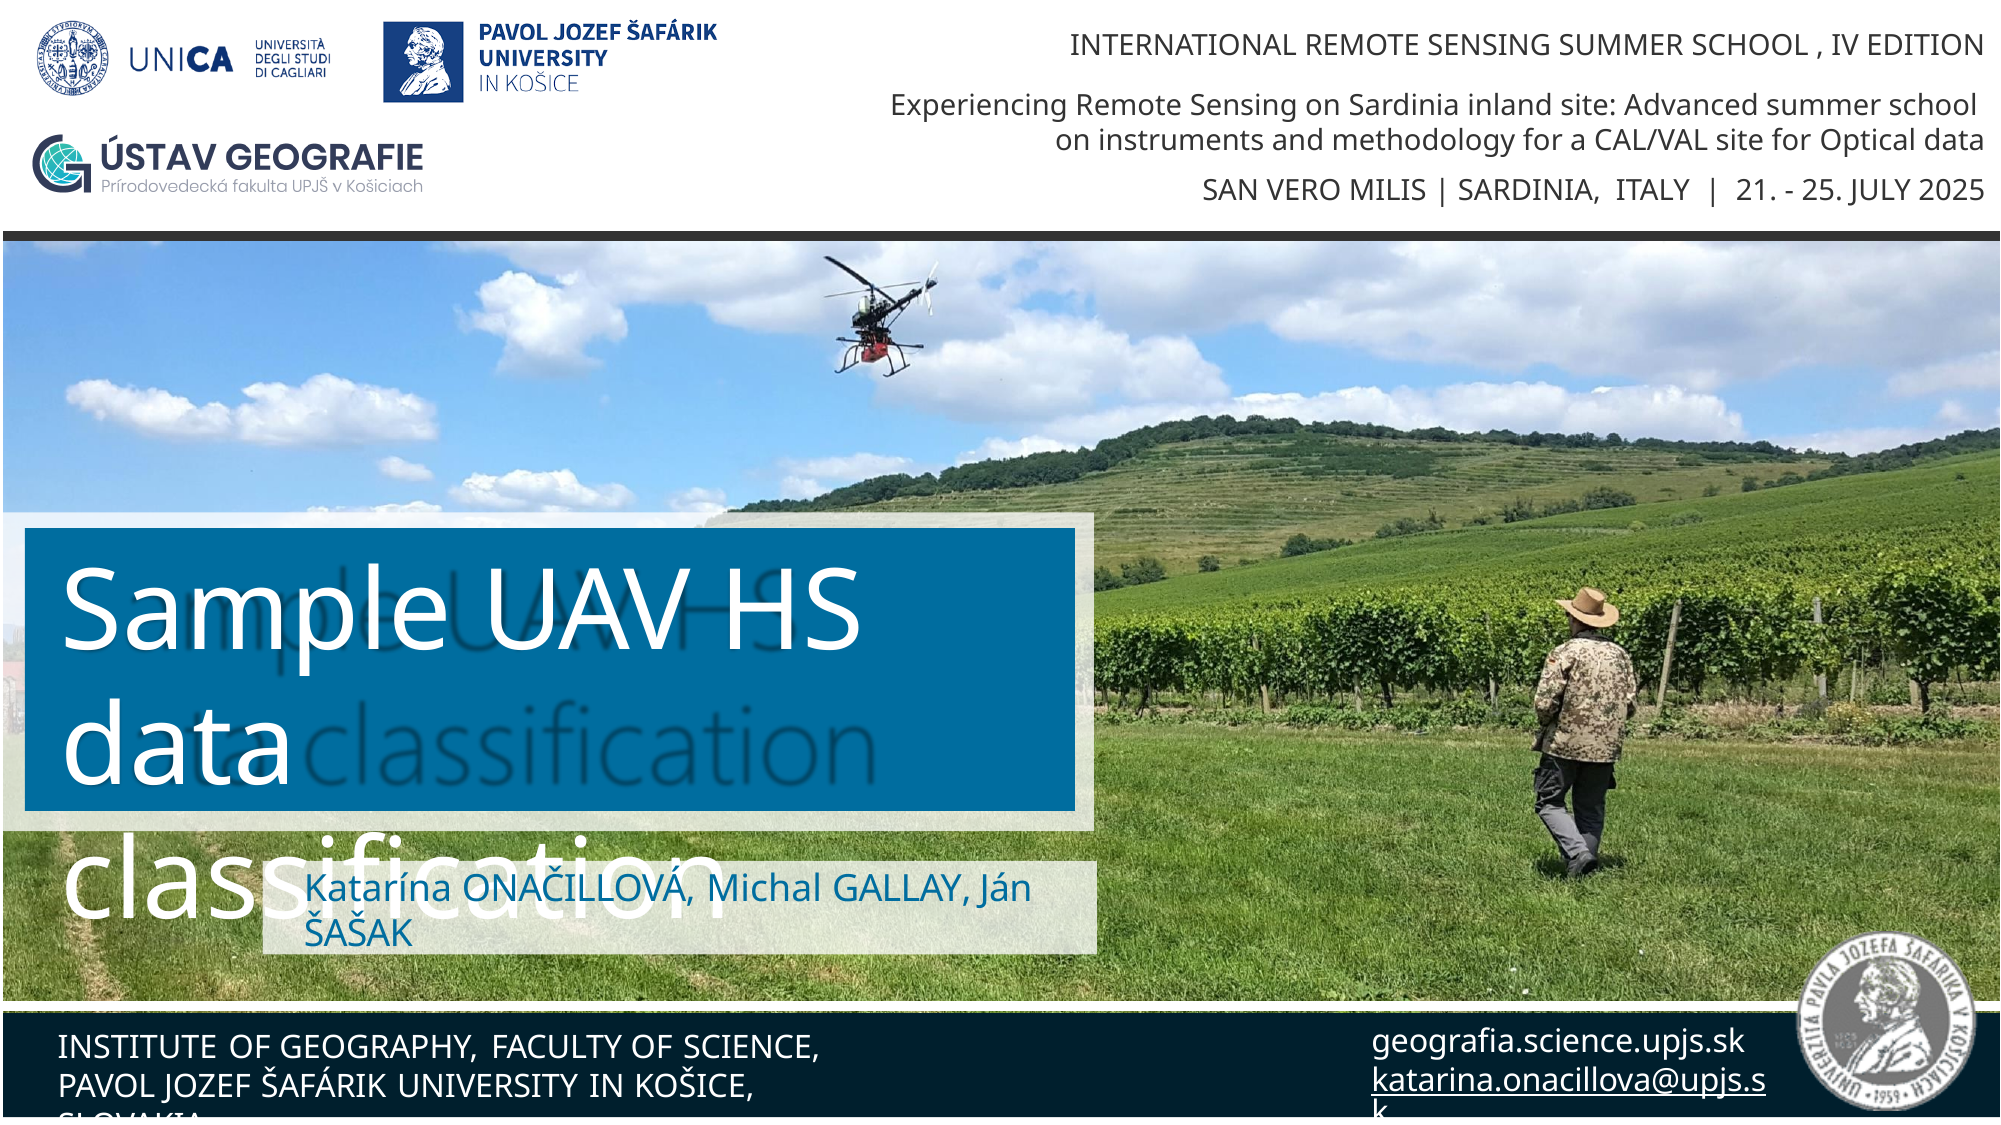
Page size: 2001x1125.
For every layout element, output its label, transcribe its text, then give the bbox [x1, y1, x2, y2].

picture [13, 6, 748, 217]
text_box INTERNATIONAL REMOTE SENSING SUMMER SCHOOL , IV EDITION Experiencing Remote Sensing on Sardinia inland site: Advanced summer school on instruments and methodology for a CAL/VAL site for Optical data SAN VERO MILIS | SARDINIA, italy | 21. - 25. JULY 2025 [3, 18, 364, 214]
picture [35, 20, 332, 97]
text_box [2, 230, 2000, 1112]
text_box INTERNATIONAL REMOTE SENSING SUMMER SCHOOL , IV EDITION Experiencing Remote Sensing on Sardinia inland site: Advanced summer school on instruments and methodology for a CAL/VAL site for Optical data SAN VERO MILIS | SARDINIA, italy | 21. - 25. JULY 2025 [446, 18, 2000, 214]
